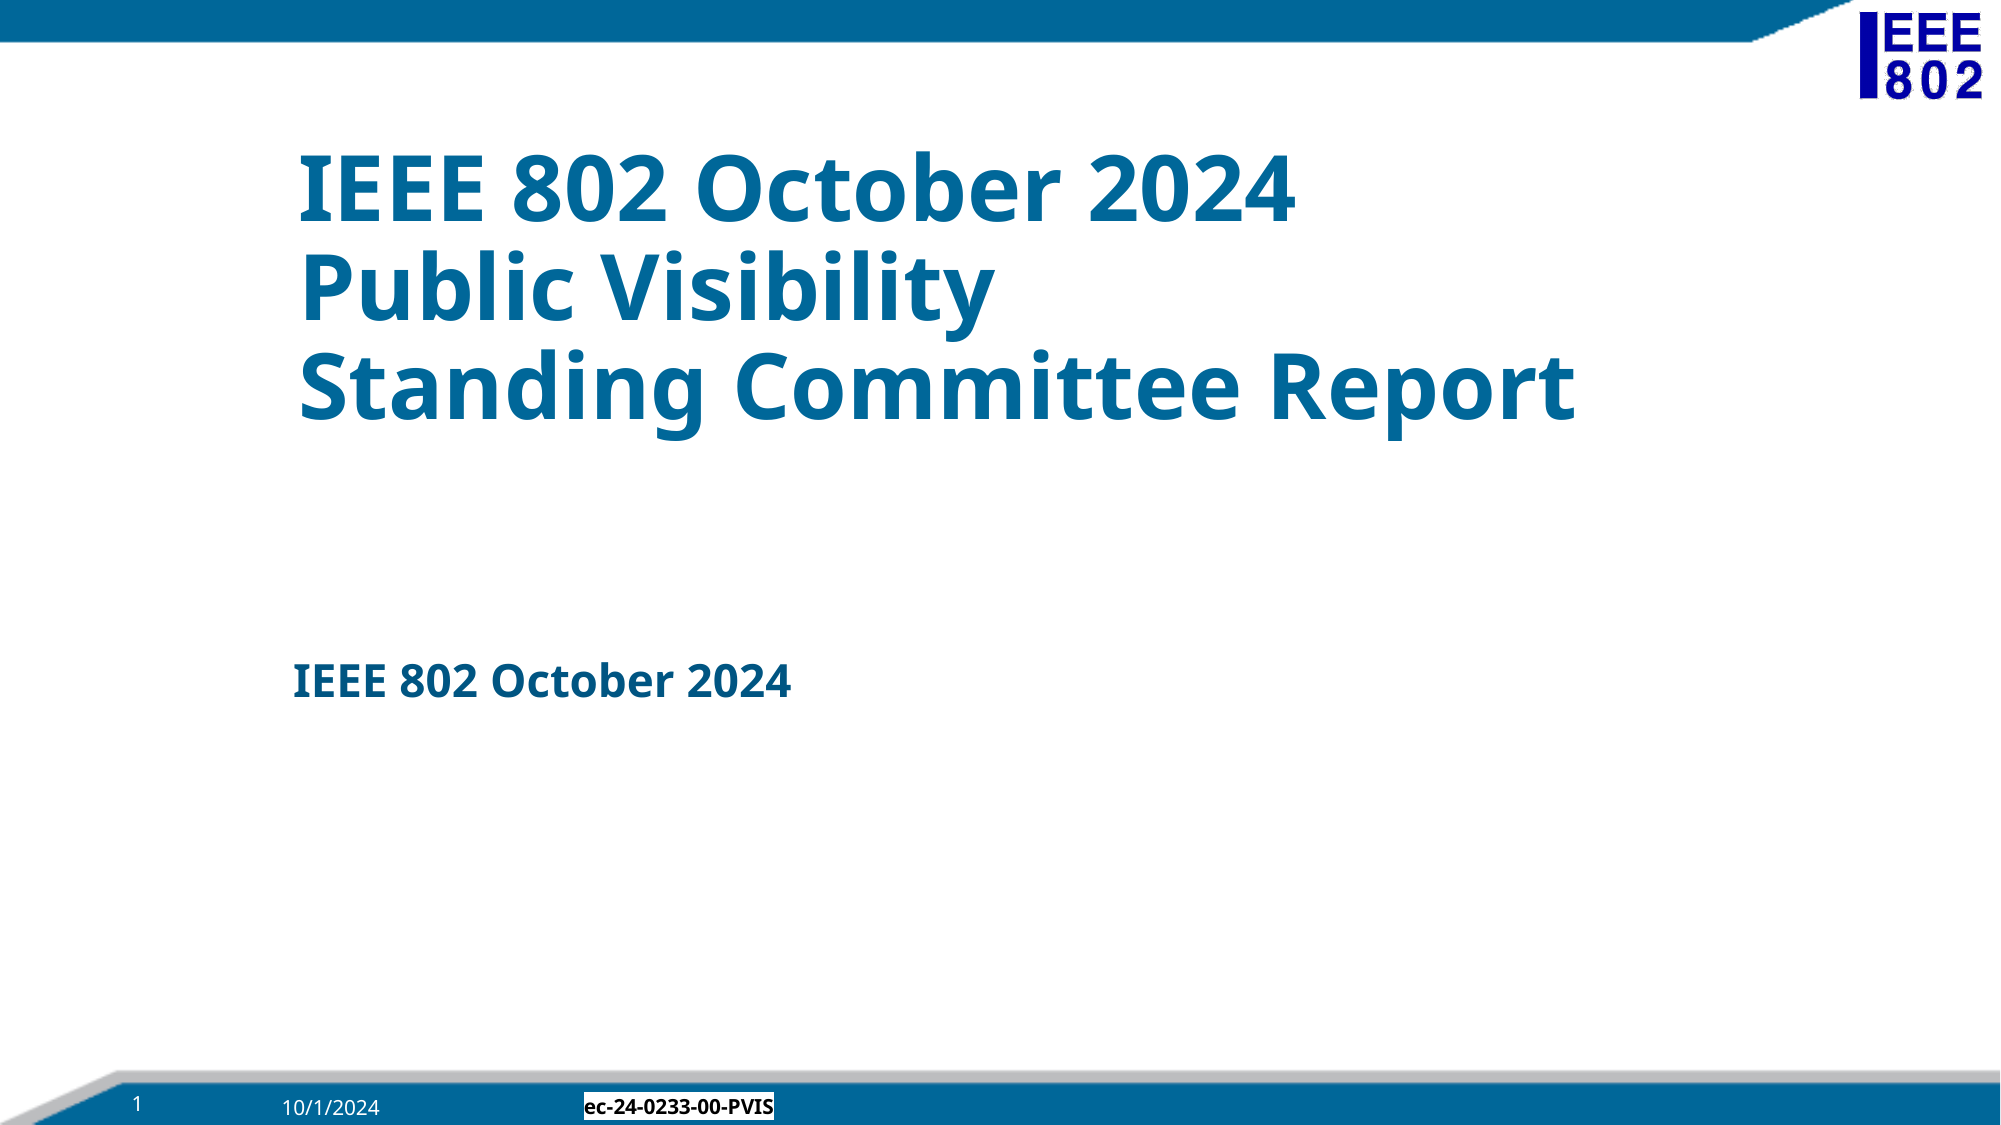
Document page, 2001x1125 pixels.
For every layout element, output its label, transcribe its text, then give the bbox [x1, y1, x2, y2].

slide_number 1 [116, 1086, 267, 1122]
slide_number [266, 1090, 593, 1125]
title IEEE 802 October 2024 Public Visibility Standing Committee Report [283, 134, 1850, 323]
subtitle IEEE 802 October 2024 [278, 650, 1136, 938]
picture [0, 0, 2001, 1125]
